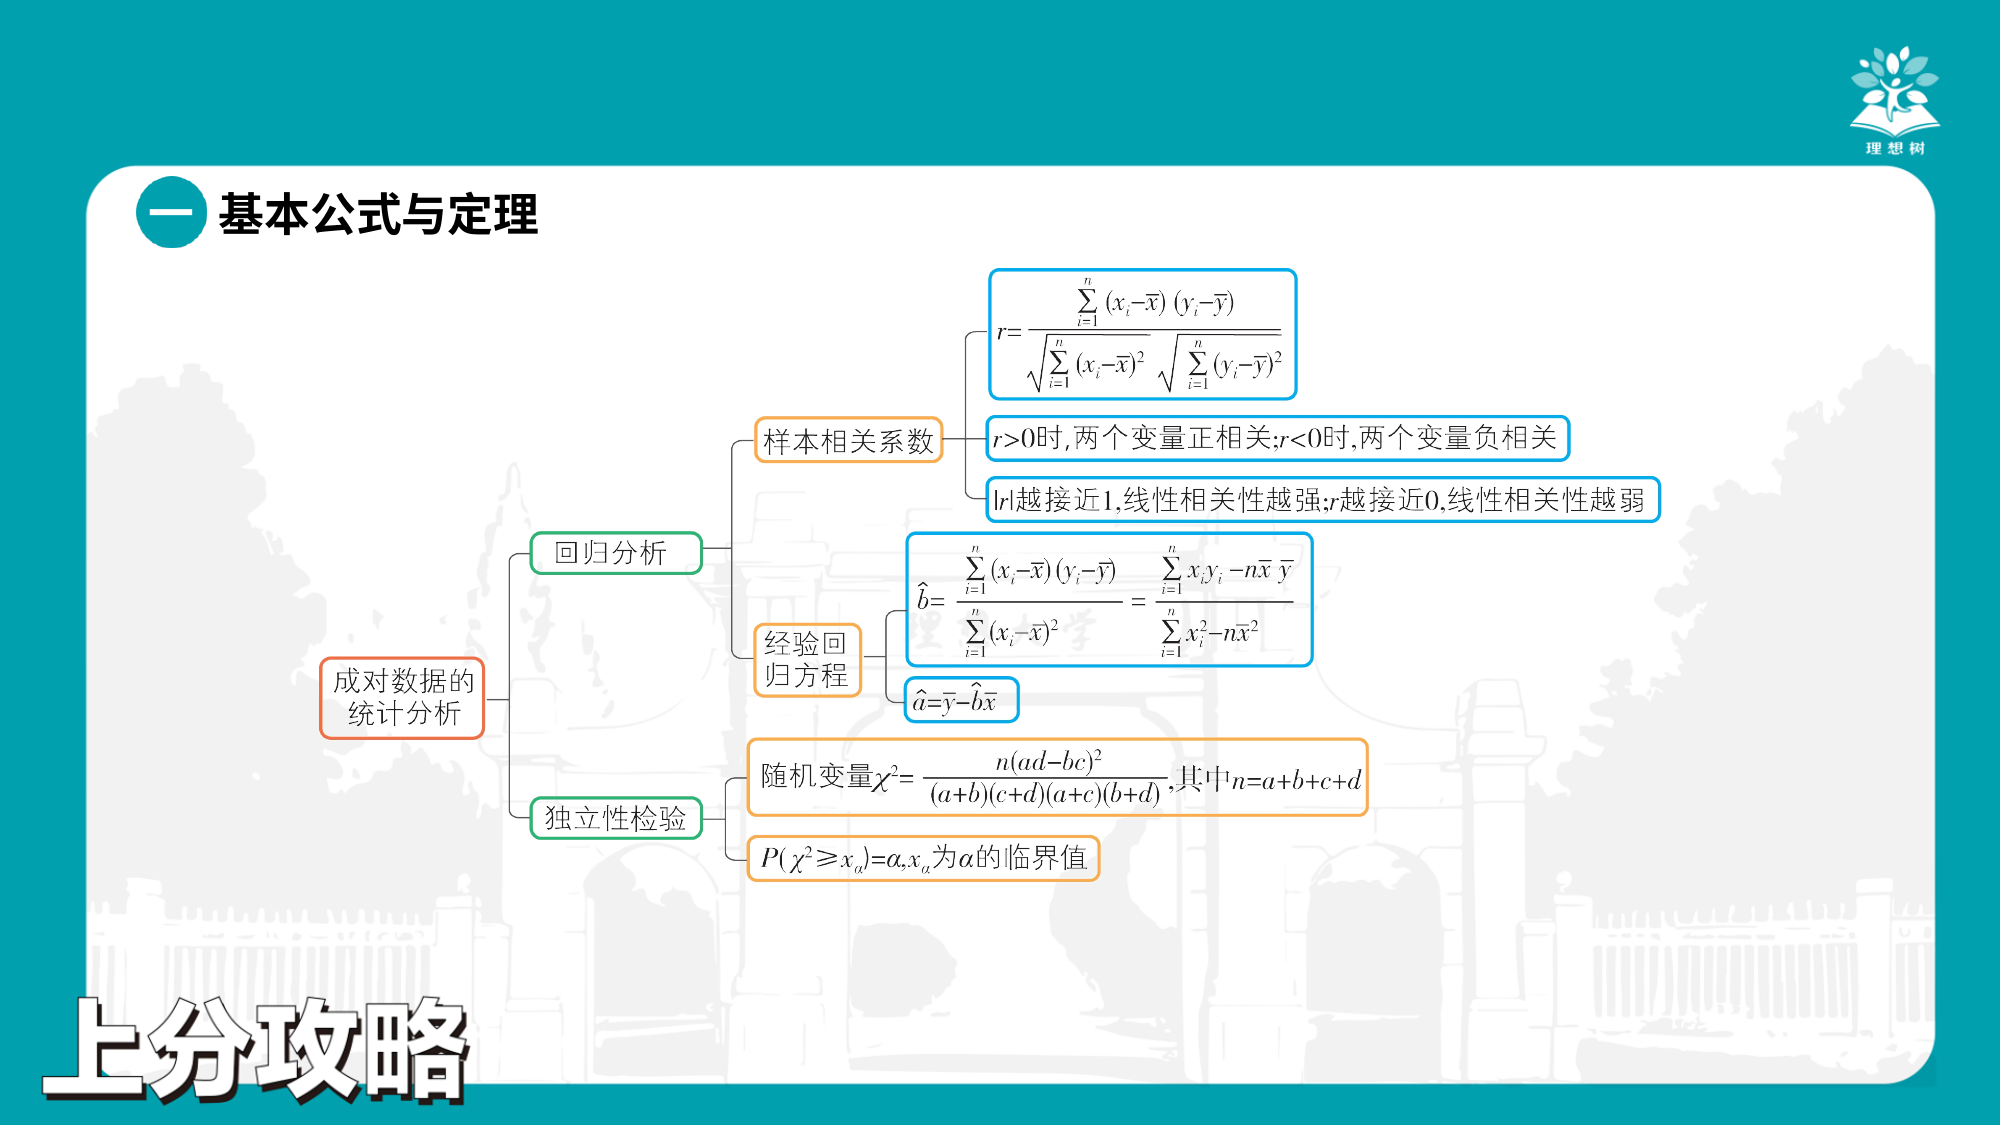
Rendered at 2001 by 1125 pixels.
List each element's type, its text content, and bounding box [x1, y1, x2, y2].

picture [0, 0, 2000, 1125]
text_box 基本公式与定理 [218, 176, 1865, 248]
